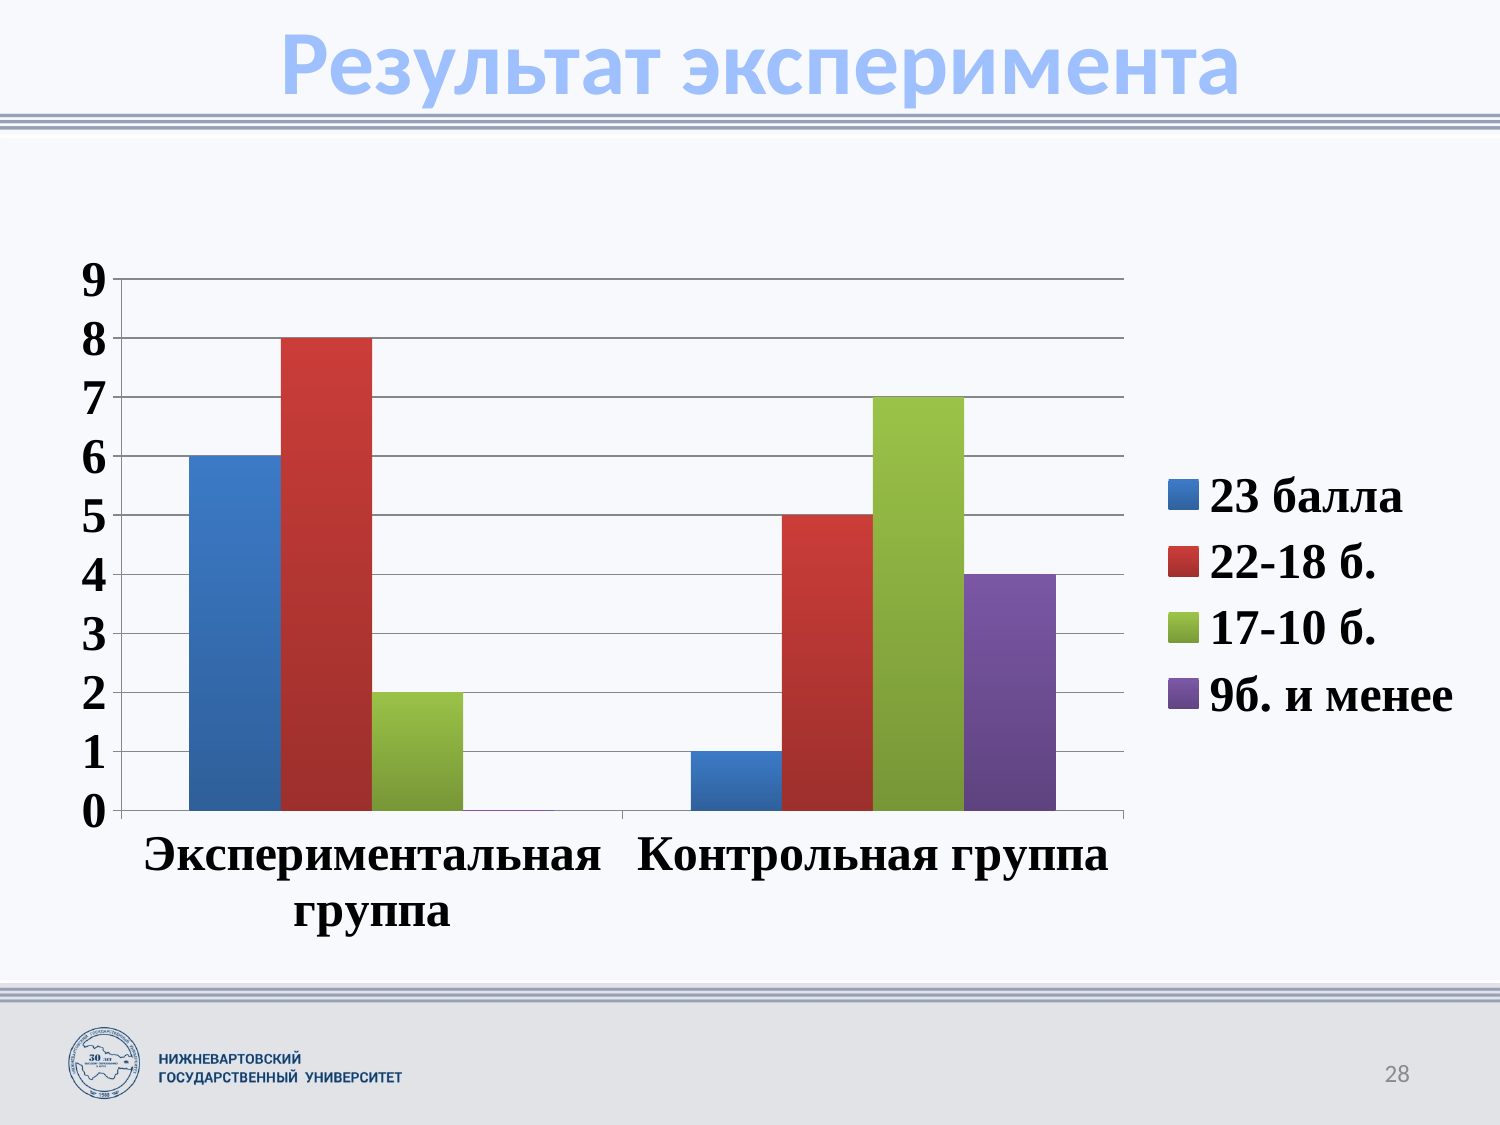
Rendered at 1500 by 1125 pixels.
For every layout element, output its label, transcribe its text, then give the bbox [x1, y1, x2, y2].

picture [0, 0, 1500, 1125]
slide_number 28 [1074, 1042, 1425, 1103]
text_box Результат эксперимента [159, 0, 1365, 121]
chart [52, 236, 1483, 953]
